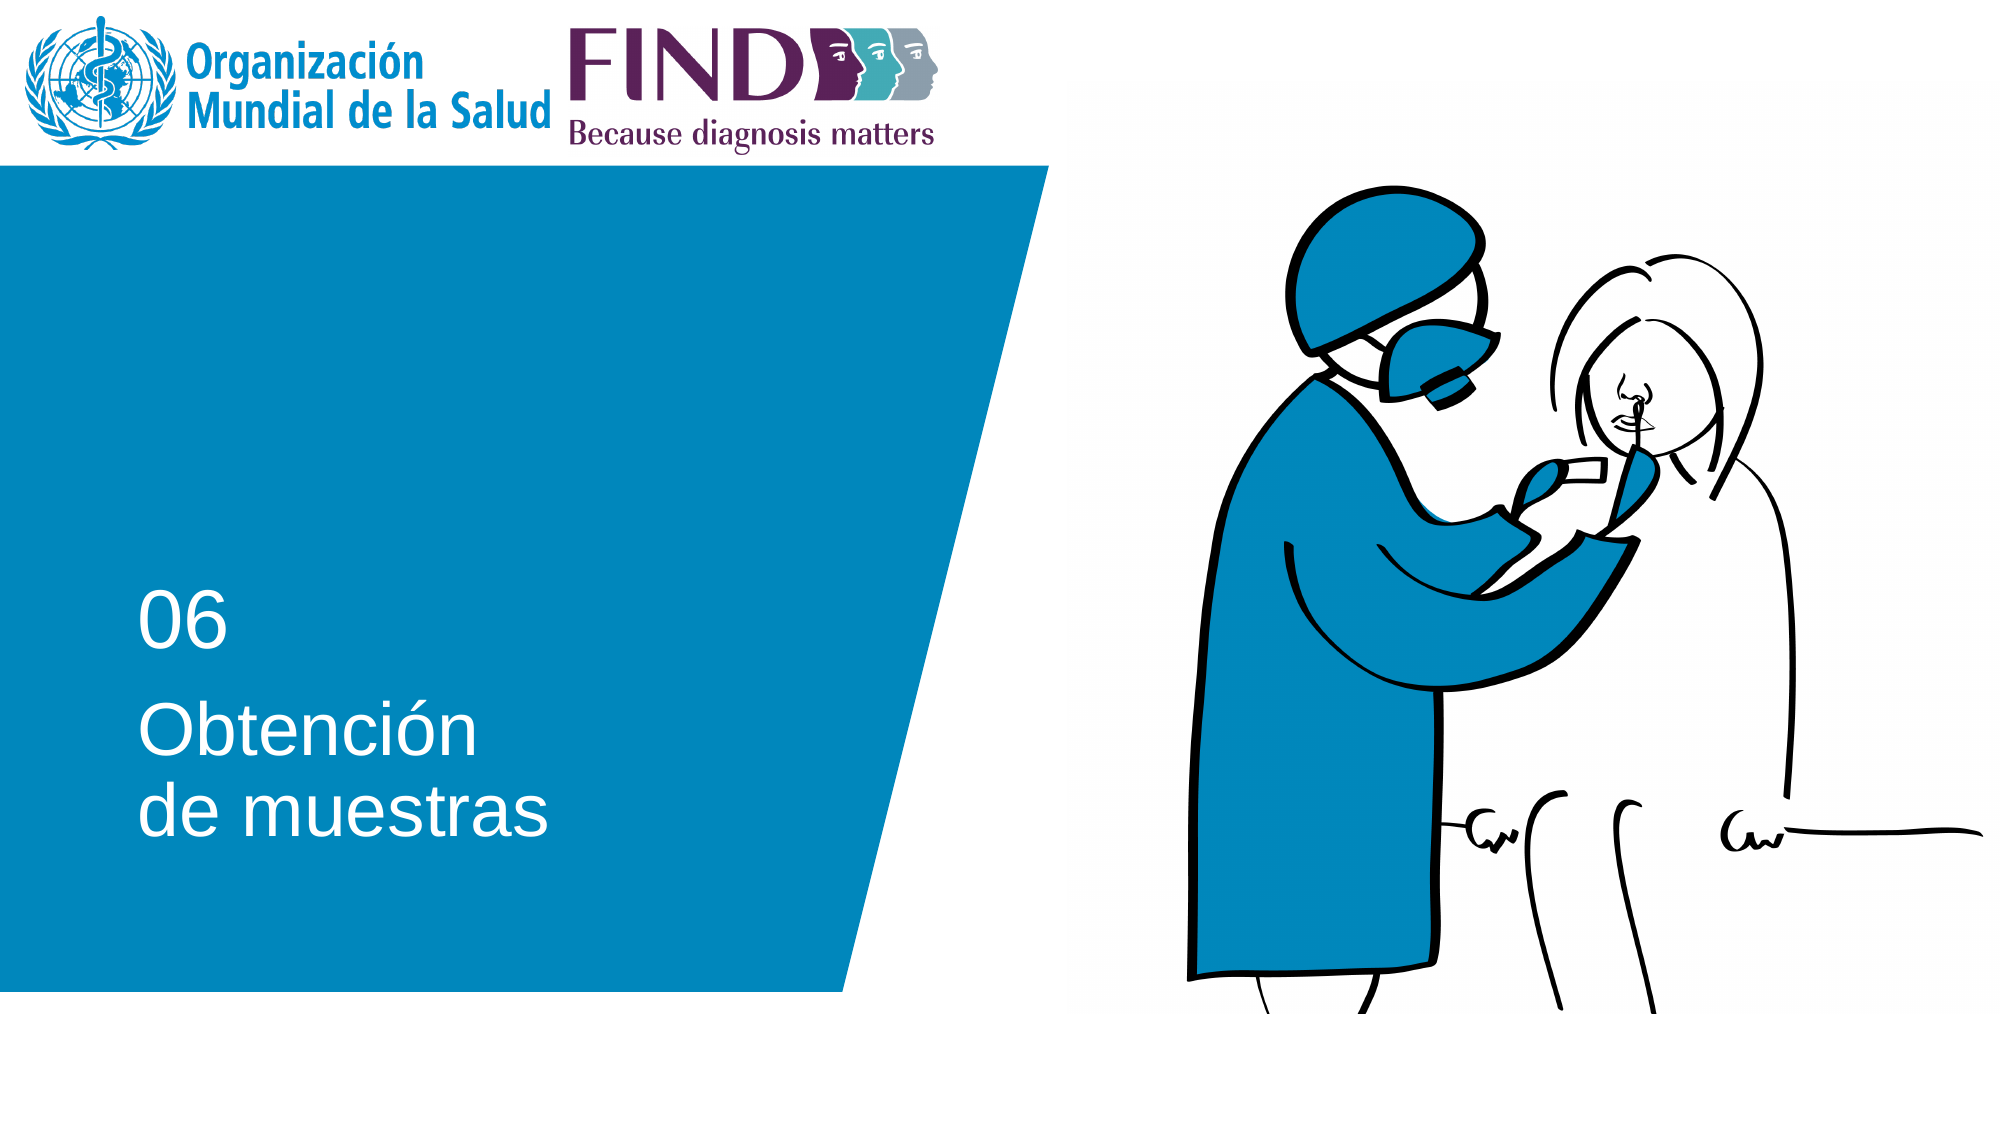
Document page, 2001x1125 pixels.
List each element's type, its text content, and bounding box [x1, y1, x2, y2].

picture [1067, 81, 2000, 1014]
picture [133, 81, 150, 113]
picture [51, 46, 69, 78]
picture [89, 141, 112, 150]
picture [133, 46, 150, 78]
picture [102, 63, 113, 69]
picture [104, 30, 134, 57]
picture [102, 109, 133, 129]
picture [55, 97, 69, 113]
picture [82, 51, 98, 64]
picture [68, 97, 99, 129]
picture [62, 81, 68, 91]
picture [568, 26, 940, 157]
picture [83, 84, 91, 91]
picture [72, 61, 86, 78]
picture [72, 82, 84, 99]
picture [51, 81, 59, 92]
title 06 [137, 184, 891, 667]
picture [121, 81, 130, 99]
picture [90, 90, 99, 98]
picture [90, 43, 97, 49]
subtitle Obtención de muestras [137, 691, 793, 863]
picture [126, 56, 140, 78]
picture [537, 107, 544, 122]
picture [25, 16, 550, 150]
picture [125, 81, 140, 105]
picture [67, 28, 97, 48]
picture [119, 62, 128, 71]
picture [61, 47, 80, 78]
